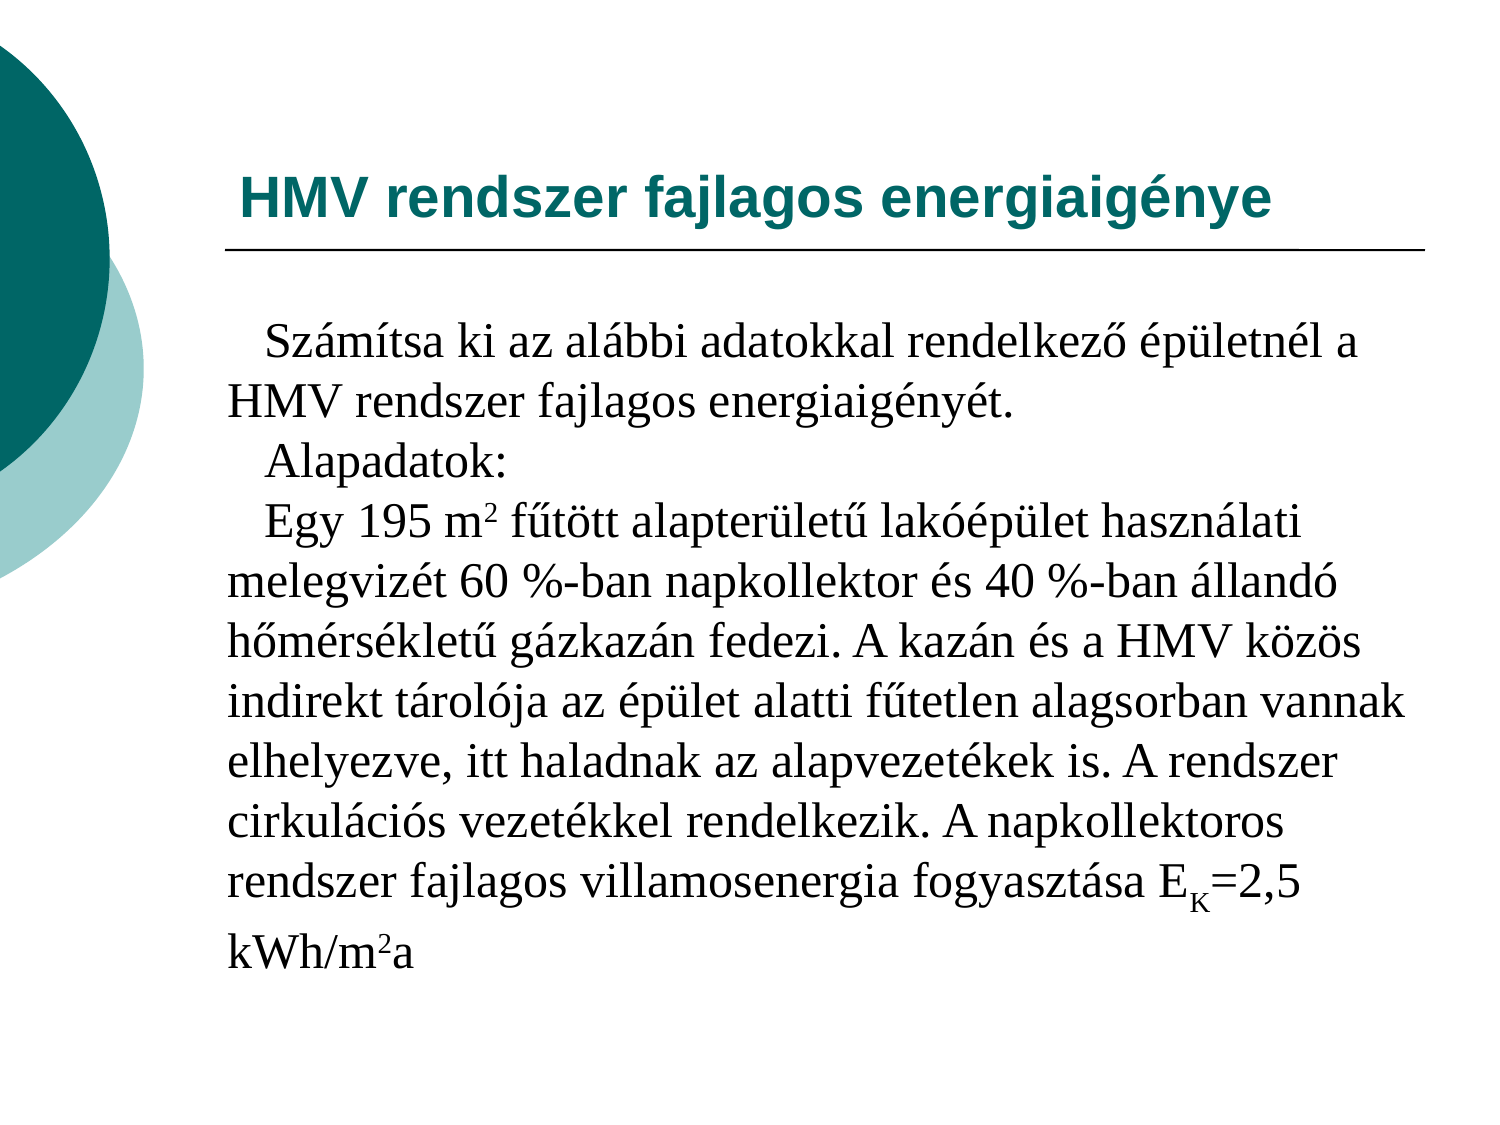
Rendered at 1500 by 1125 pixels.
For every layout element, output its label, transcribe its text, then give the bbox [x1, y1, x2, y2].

list Számítsa ki az alábbi adatokkal rendelkező épületnél a HMV rendszer fajlagos energiaigényét. Alapadatok: Egy 195 m2 fűtött alapterületű lakóépület használati melegvizét 60 %-ban napkollektor és 40 %-ban állandó hőmérsékletű gázkazán fedezi. A kazán és a HMV közös indirekt tárolója az épület alatti fűtetlen alagsorban vannak elhelyezve, itt haladnak az alapvezetékek is. A rendszer cirkulációs vezetékkel rendelkezik. A napkollektoros rendszer fajlagos villamosenergia fogyasztása EK=2,5 kWh/m2a [212, 299, 1463, 1083]
title HMV rendszer fajlagos energiaigénye [224, 49, 1425, 237]
